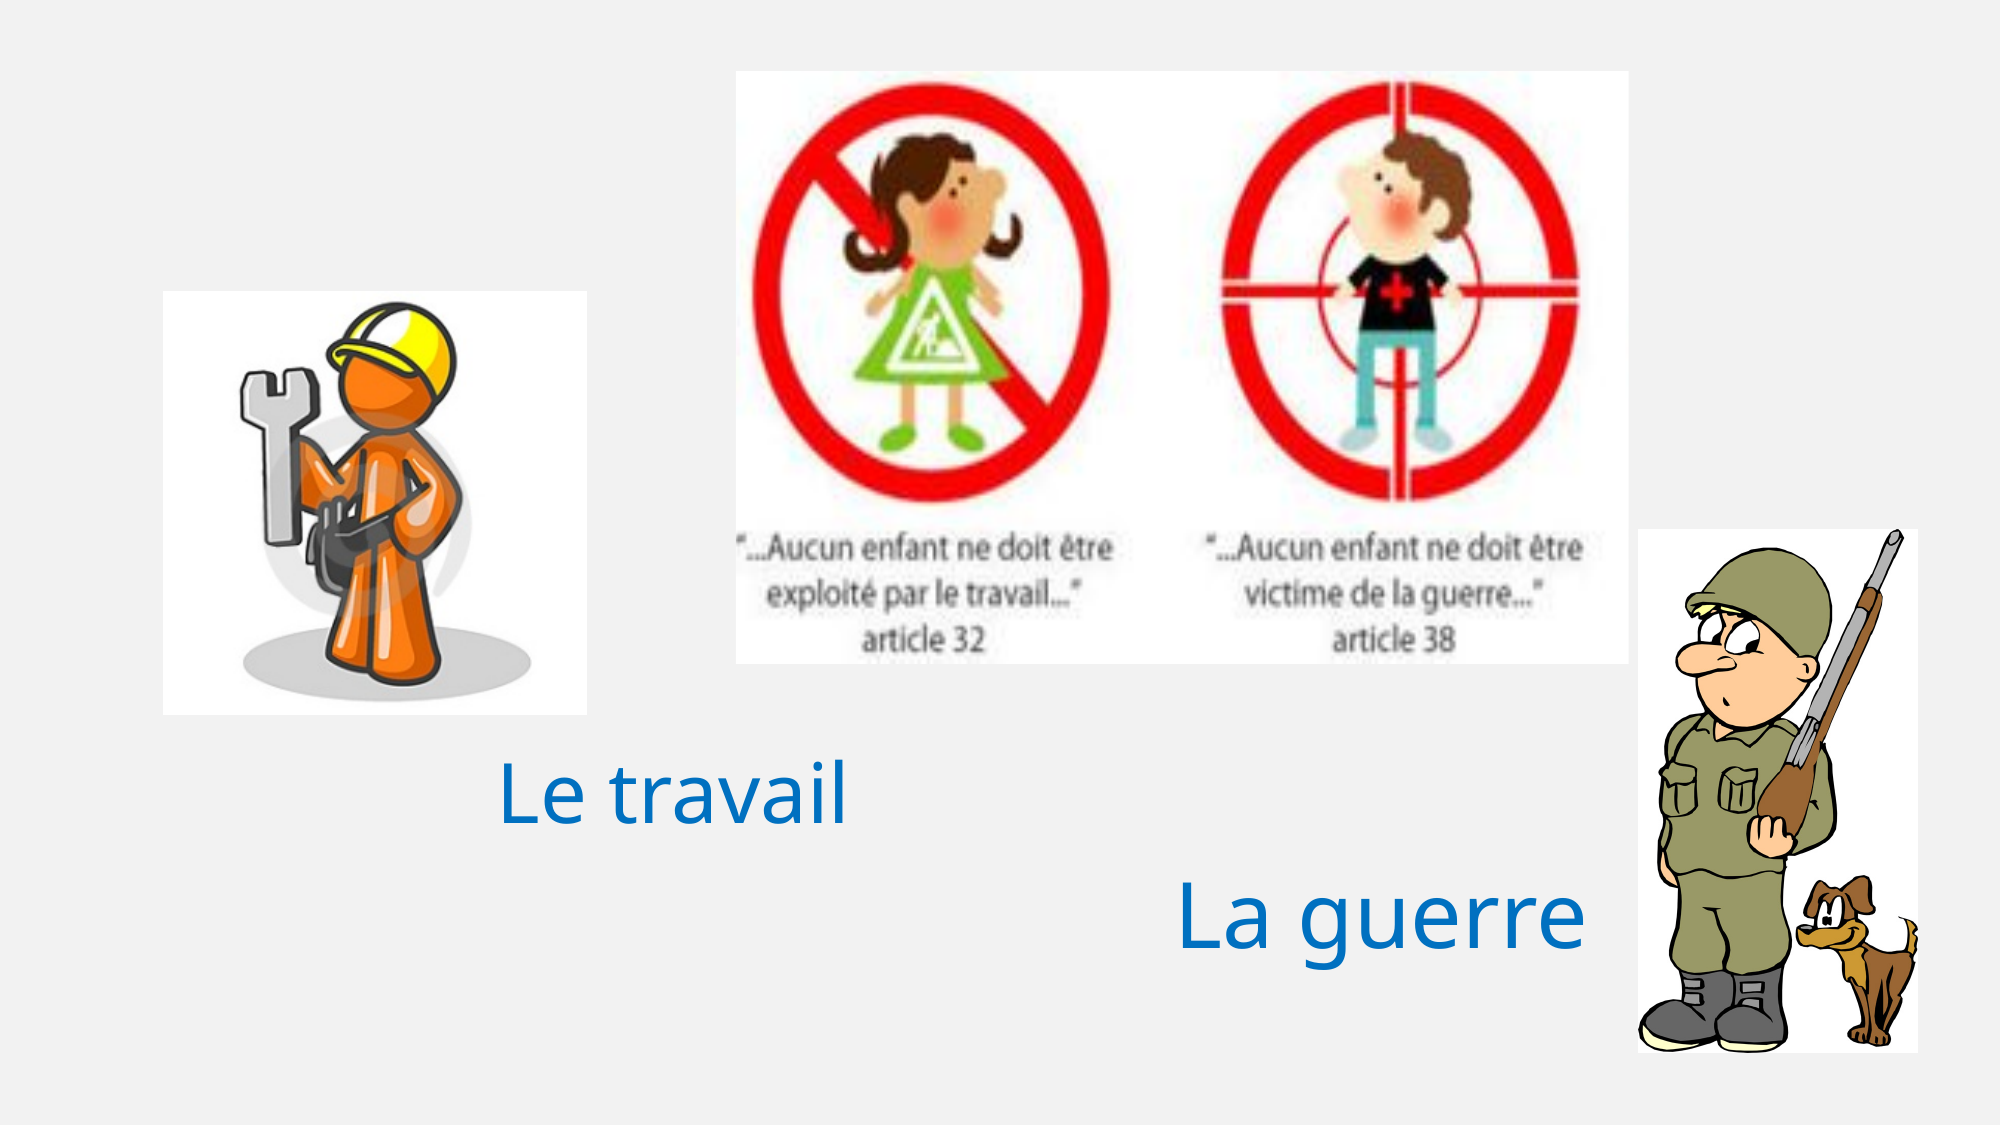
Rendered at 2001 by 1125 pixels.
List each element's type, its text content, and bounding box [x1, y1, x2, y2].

picture [735, 71, 1629, 664]
picture [163, 290, 587, 715]
text_box La guerre [1159, 849, 1622, 975]
text_box Le travail [481, 733, 1056, 849]
picture [1637, 529, 1918, 1053]
